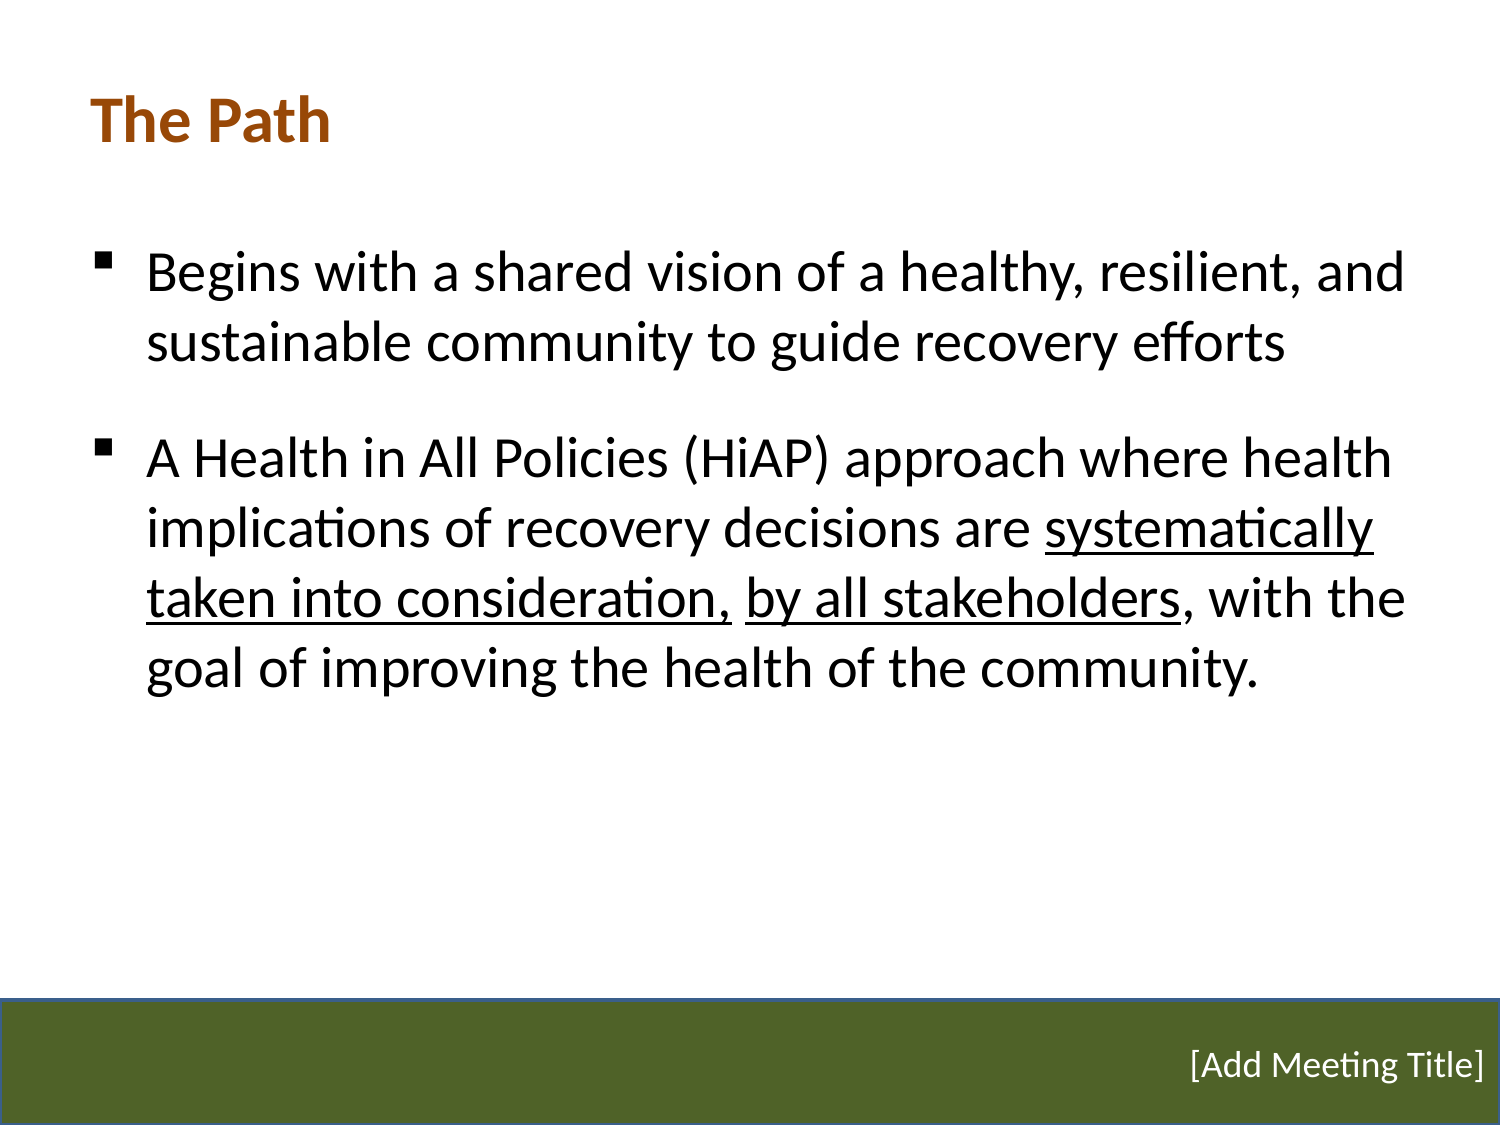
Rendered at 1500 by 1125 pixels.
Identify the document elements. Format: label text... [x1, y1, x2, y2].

title The Path [75, 21, 1425, 210]
text_box [Add Meeting Title] [0, 998, 1500, 1125]
list Begins with a shared vision of a healthy, resilient, and sustainable community to guide recovery efforts A Health in All Policies (HiAP) approach where health implications of recovery decisions are systematically taken into consideration, by all stakeholders, with the goal of improving the health of the community. [75, 225, 1425, 838]
